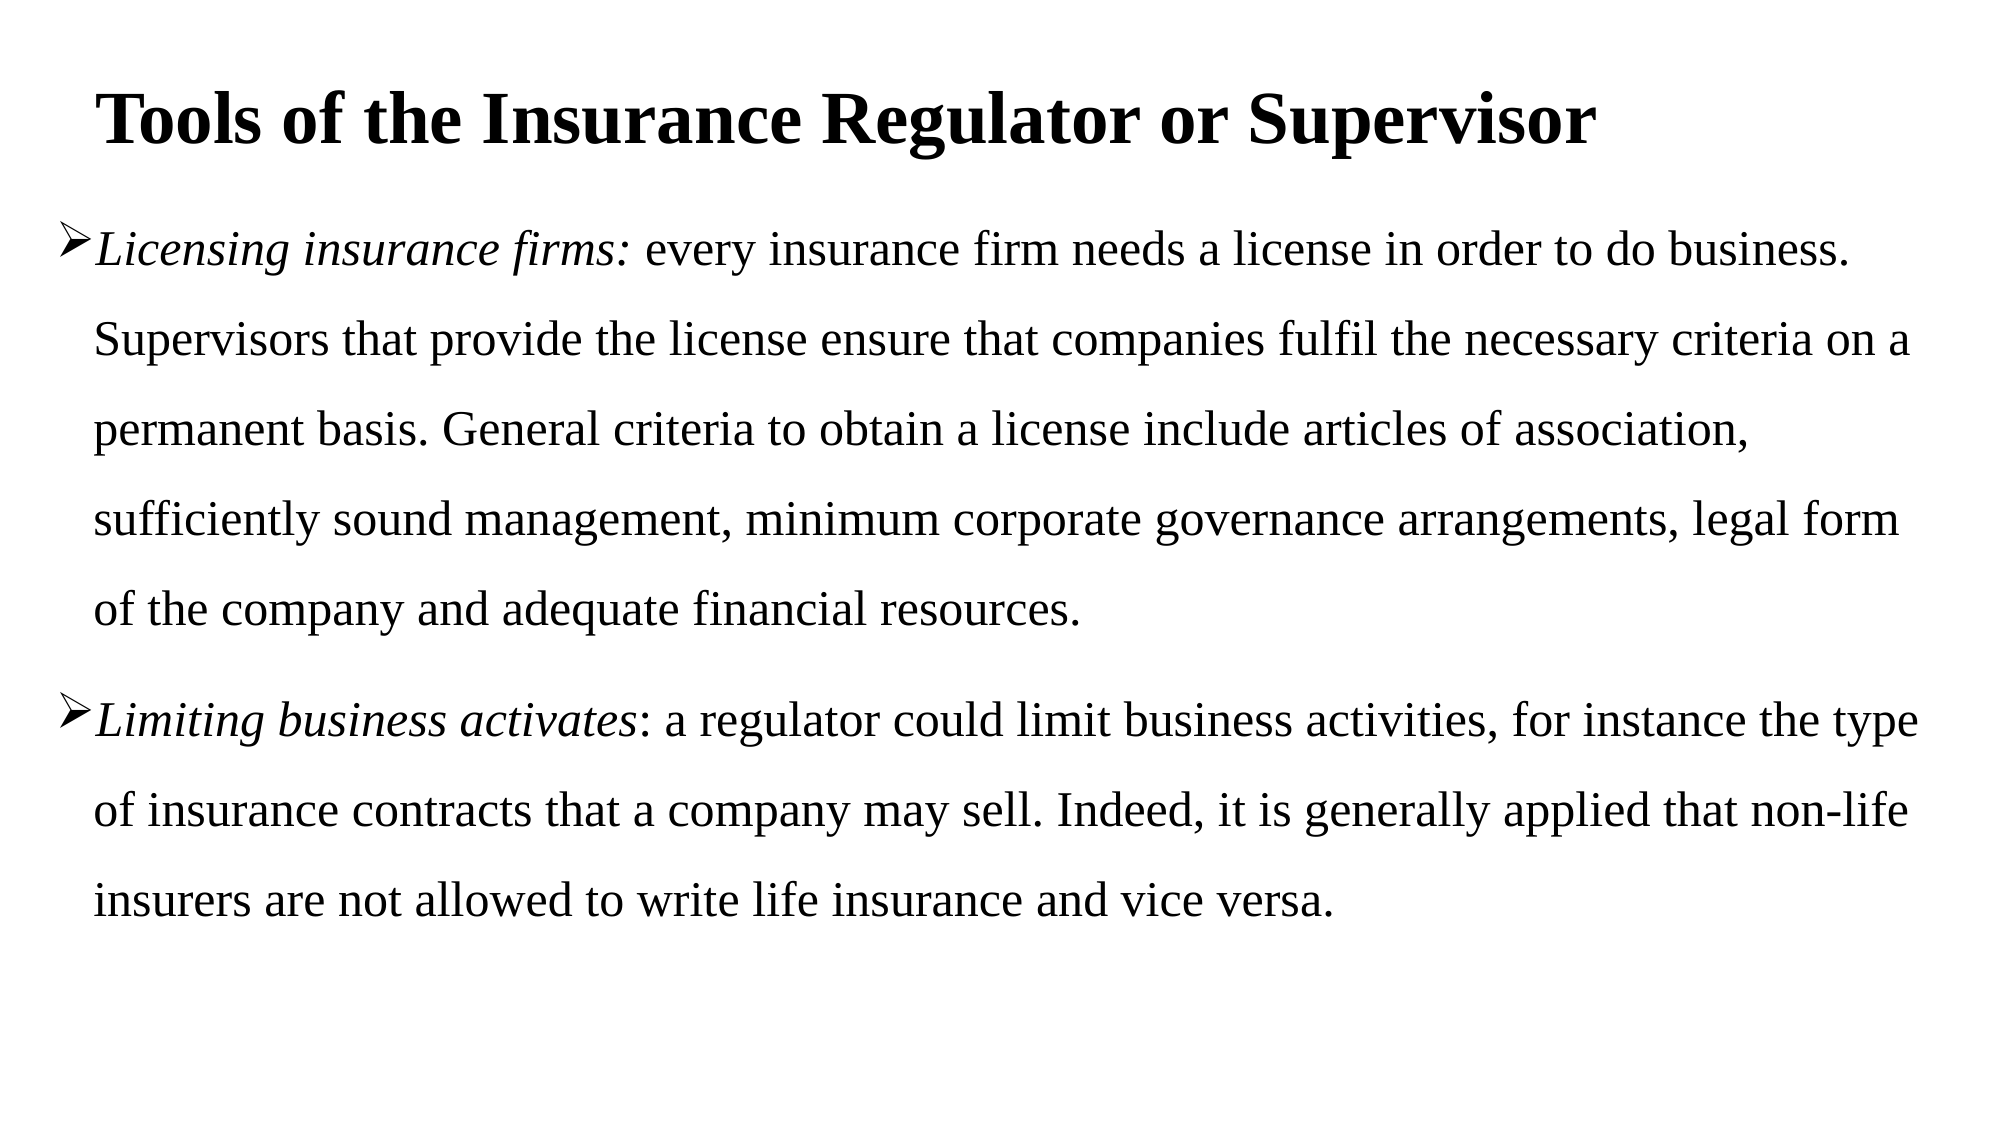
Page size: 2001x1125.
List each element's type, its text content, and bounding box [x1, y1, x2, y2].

title Tools of the Insurance Regulator or Supervisor [80, 59, 1644, 178]
list Licensing insurance firms: every insurance firm needs a license in order to do business. Supervisors that provide the license ensure that companies fulfil the necessary criteria on a permanent basis. General criteria to obtain a license include articles of association, sufficiently sound management, minimum corporate governance arrangements, legal form of the company and adequate financial resources. Limiting business activates: a regulator could limit business activities, for instance the type of insurance contracts that a company may sell. Indeed, it is generally applied that non-life insurers are not allowed to write life insurance and vice versa. [40, 178, 1948, 1000]
